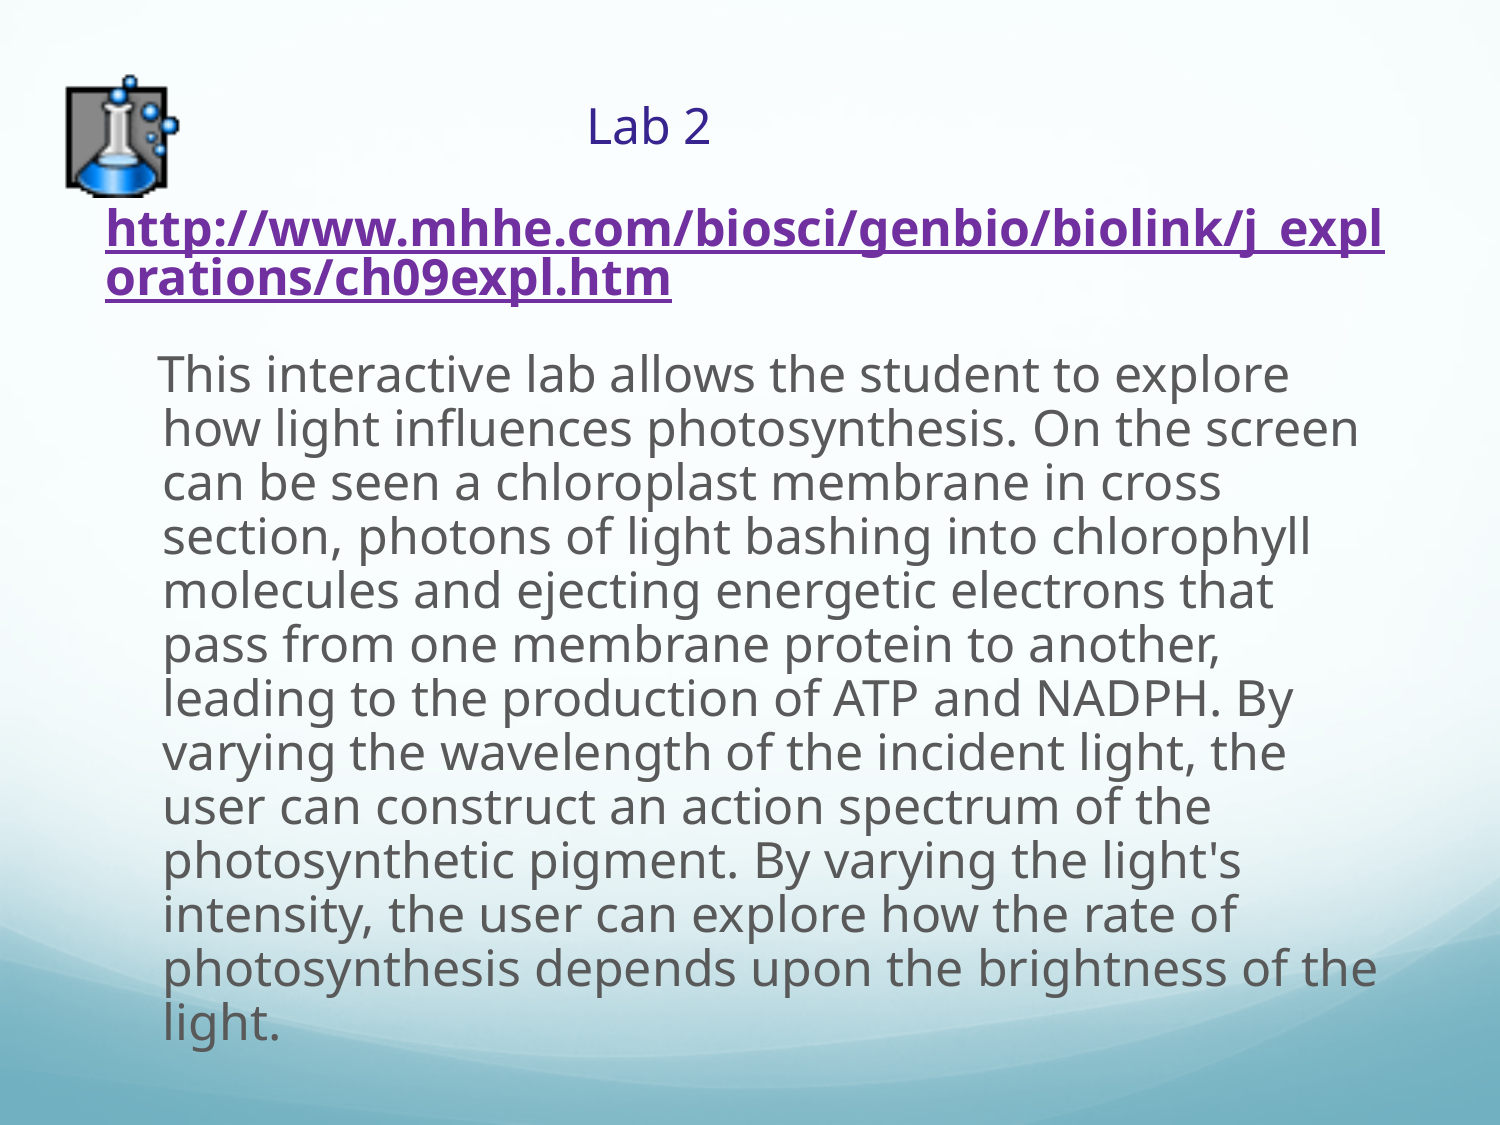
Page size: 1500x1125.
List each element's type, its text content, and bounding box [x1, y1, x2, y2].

list Lab 2 http://www.mhhe.com/biosci/genbio/biolink/j_explorations/ch09expl.htm This interactive lab allows the student to explore how light influences photosynthesis. On the screen can be seen a chloroplast membrane in cross section, photons of light bashing into chlorophyll molecules and ejecting energetic electrons that pass from one membrane protein to another, leading to the production of ATP and NADPH. By varying the wavelength of the incident light, the user can construct an action spectrum of the photosynthetic pigment. By varying the light's intensity, the user can explore how the rate of photosynthesis depends upon the brightness of the light. [89, 93, 1410, 976]
picture [57, 72, 183, 198]
